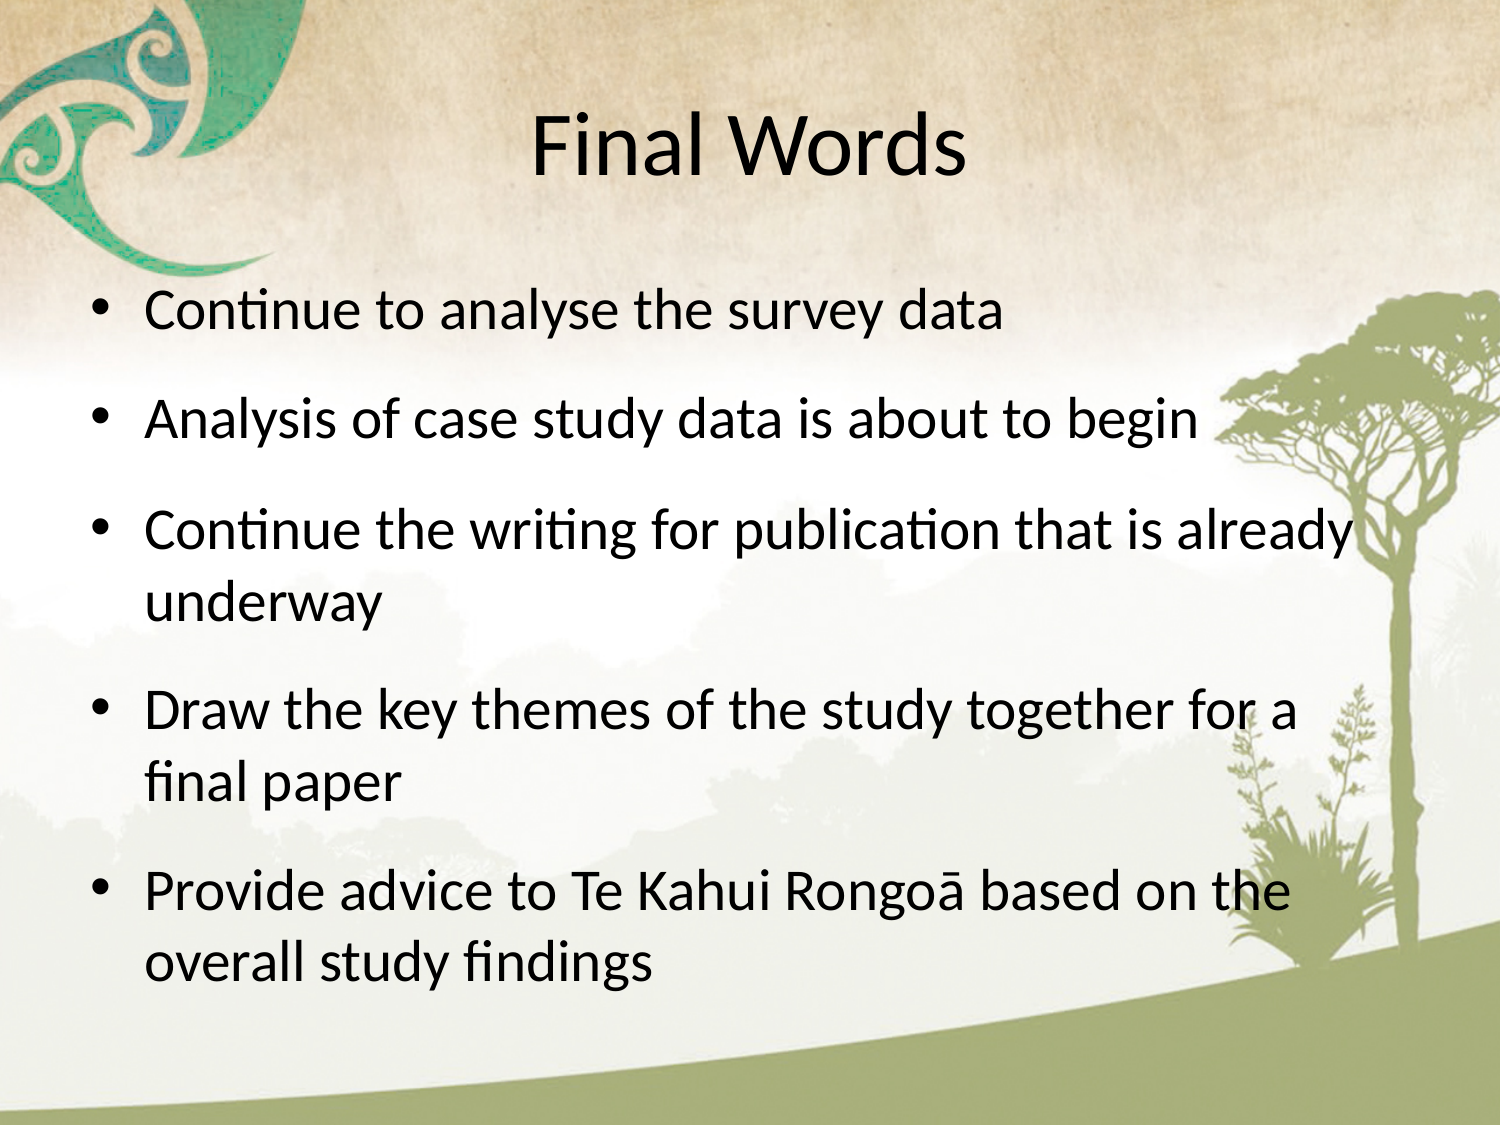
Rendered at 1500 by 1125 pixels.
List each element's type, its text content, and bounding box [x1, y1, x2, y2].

list Continue to analyse the survey data Analysis of case study data is about to begin Continue the writing for publication that is already underway Draw the key themes of the study together for a final paper Provide advice to Te Kahui Rongoā based on the overall study findings [75, 262, 1425, 1005]
picture [0, 0, 1500, 1125]
title Final Words [75, 45, 1425, 233]
